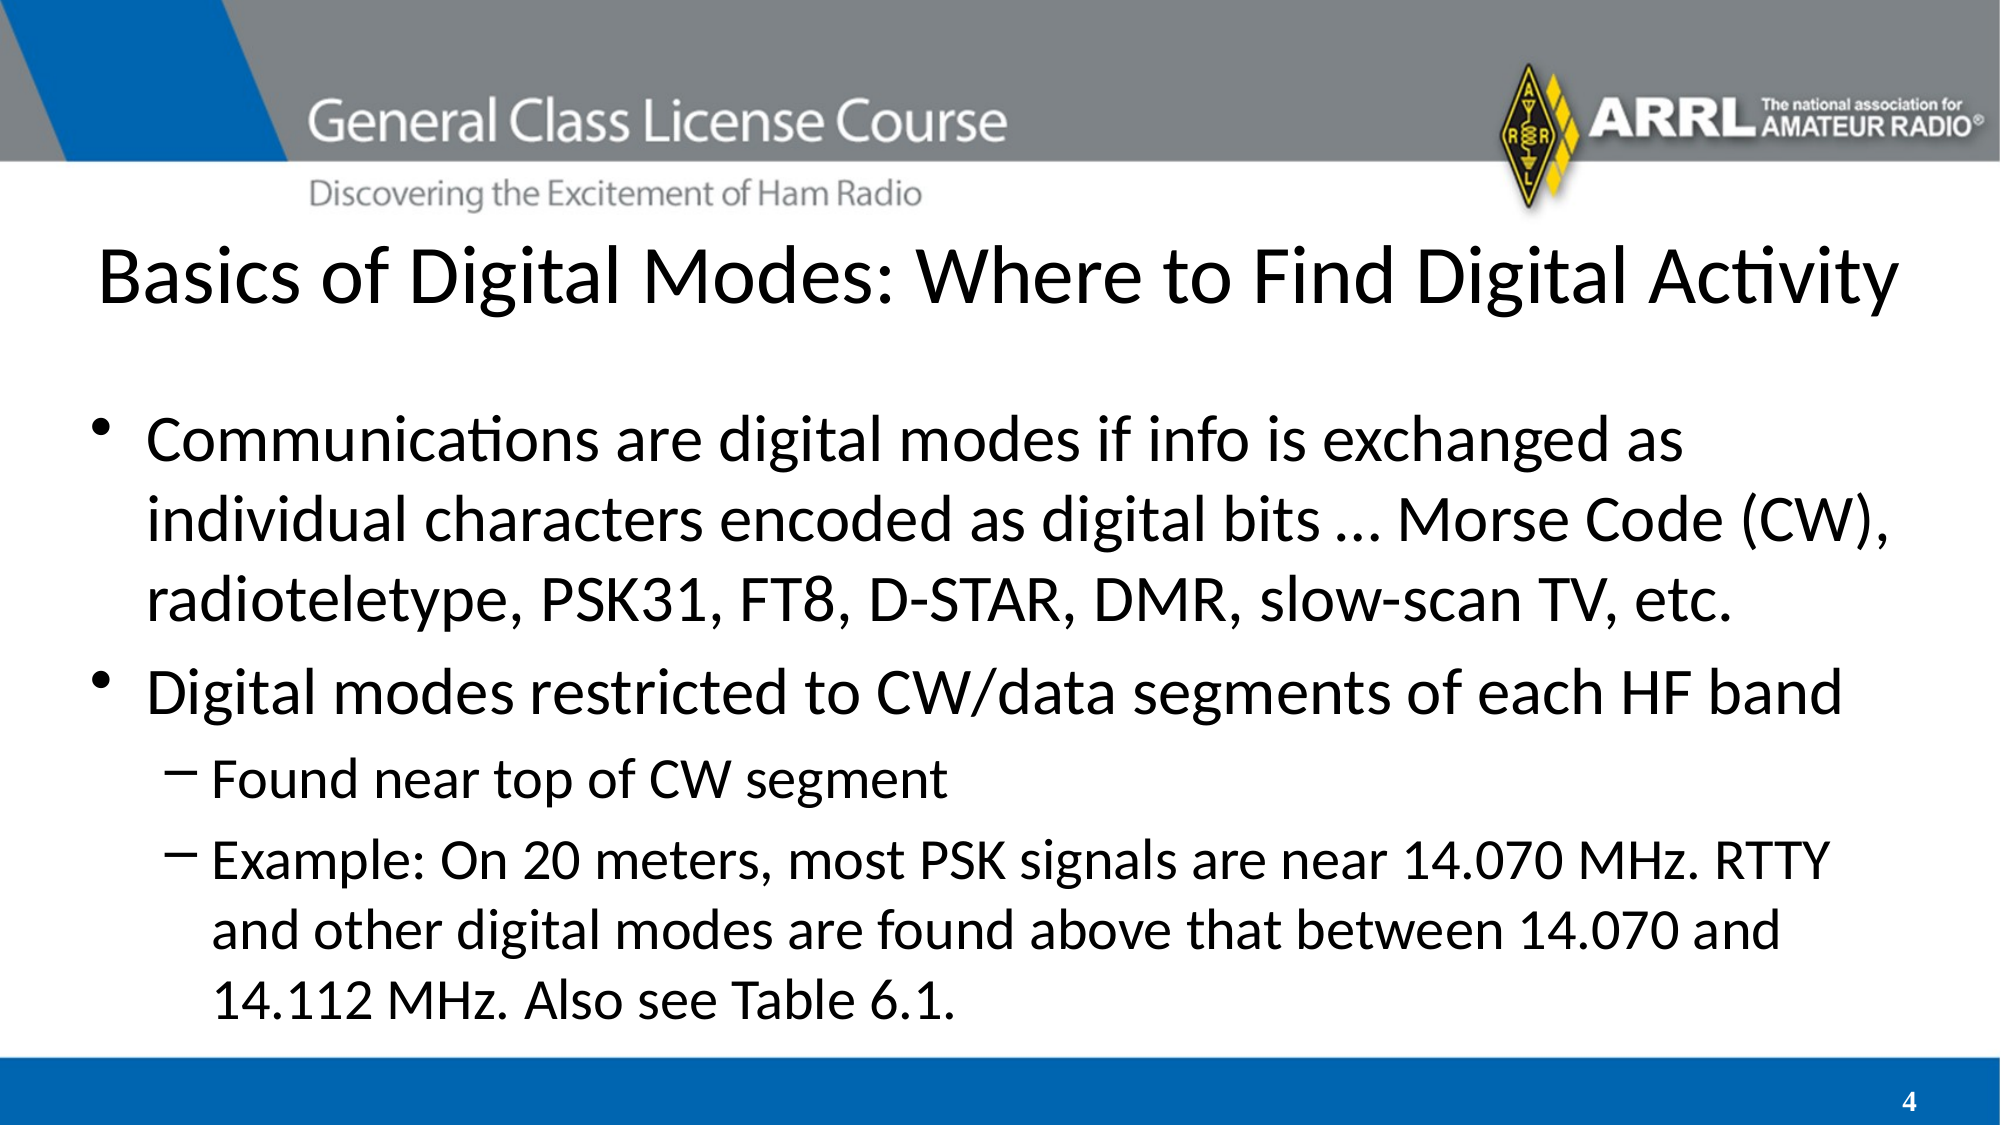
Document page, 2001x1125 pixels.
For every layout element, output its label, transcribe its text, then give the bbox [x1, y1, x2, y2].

picture [0, 0, 2001, 1125]
title Basics of Digital Modes: Where to Find Digital Activity [37, 212, 1963, 356]
list Communications are digital modes if info is exchanged as individual characters encoded as digital bits … Morse Code (CW), radioteletype, PSK31, FT8, D-STAR, DMR, slow-scan TV, etc. Digital modes restricted to CW/data segments of each HF band Found near top of CW segment Example: On 20 meters, most PSK signals are near 14.070 MHz. RTTY and other digital modes are found above that between 14.070 and 14.112 MHz. Also see Table 6.1. [75, 387, 1938, 1075]
